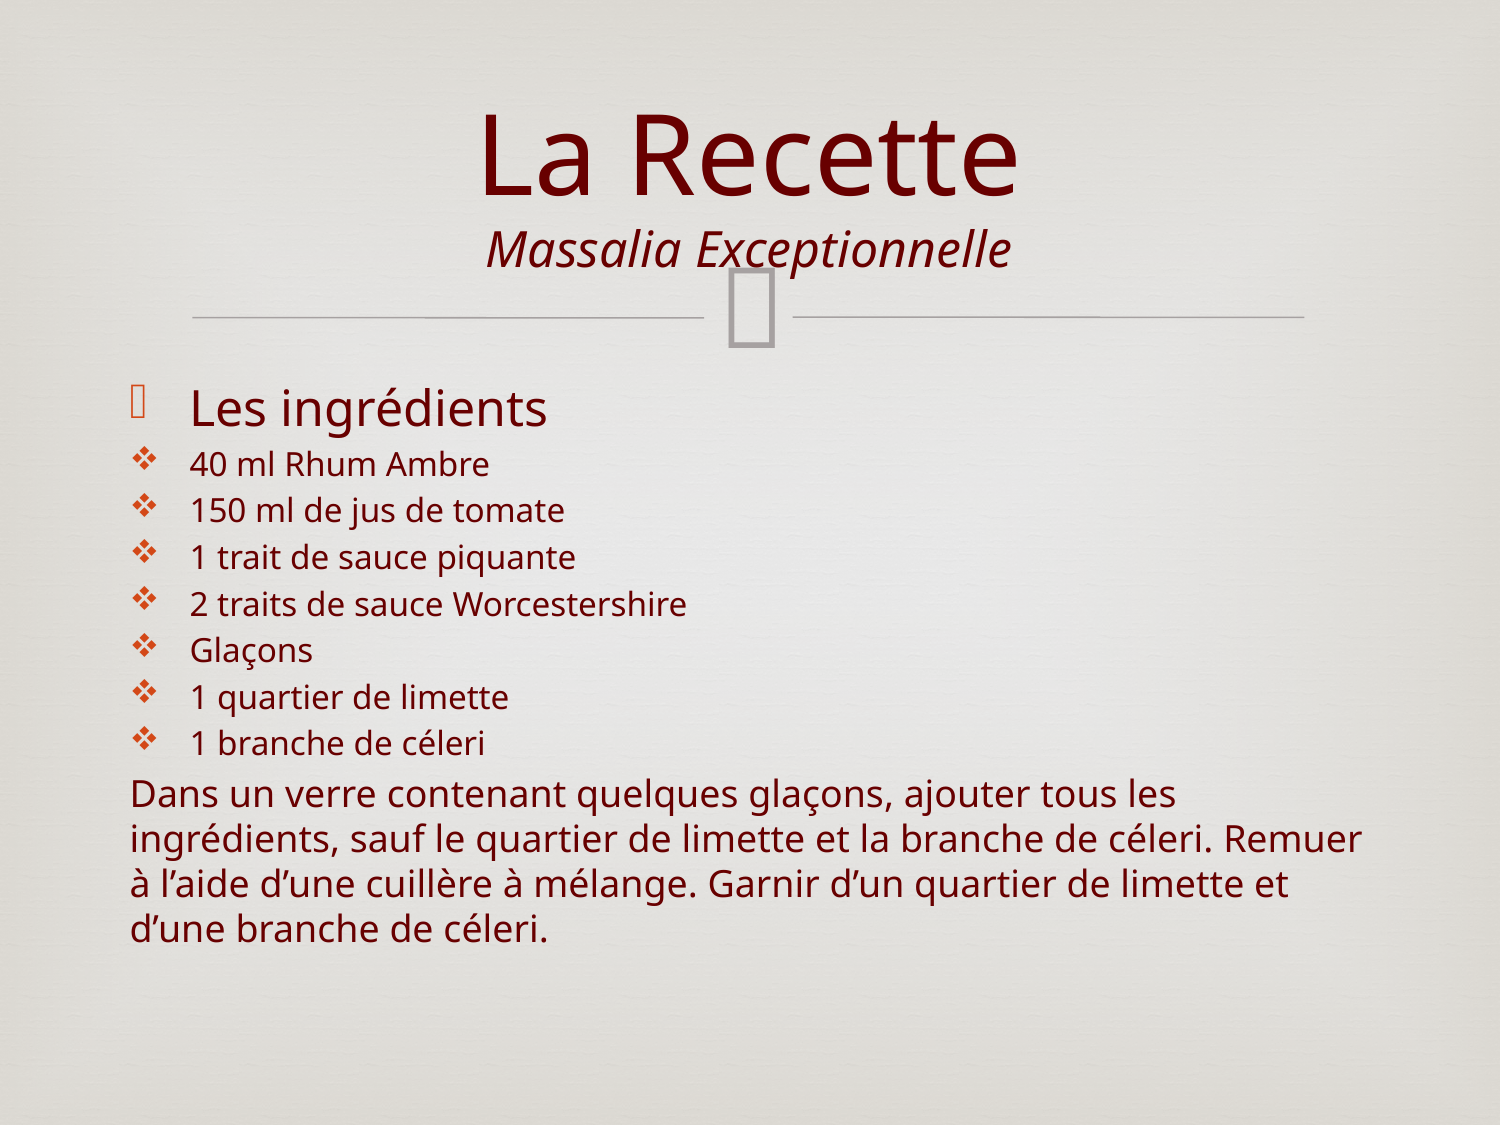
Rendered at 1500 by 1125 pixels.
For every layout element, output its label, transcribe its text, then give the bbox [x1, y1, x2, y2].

title La Recette Massalia Exceptionnelle [112, 93, 1386, 267]
list Les ingrédients 40 ml Rhum Ambre 150 ml de jus de tomate 1 trait de sauce piquante 2 traits de sauce Worcestershire Glaçons 1 quartier de limette 1 branche de céleri Dans un verre contenant quelques glaçons, ajouter tous les ingrédients, sauf le quartier de limette et la branche de céleri. Remuer à l’aide d’une cuillère à mélange. Garnir d’un quartier de limette et d’une branche de céleri. [114, 368, 1386, 1005]
